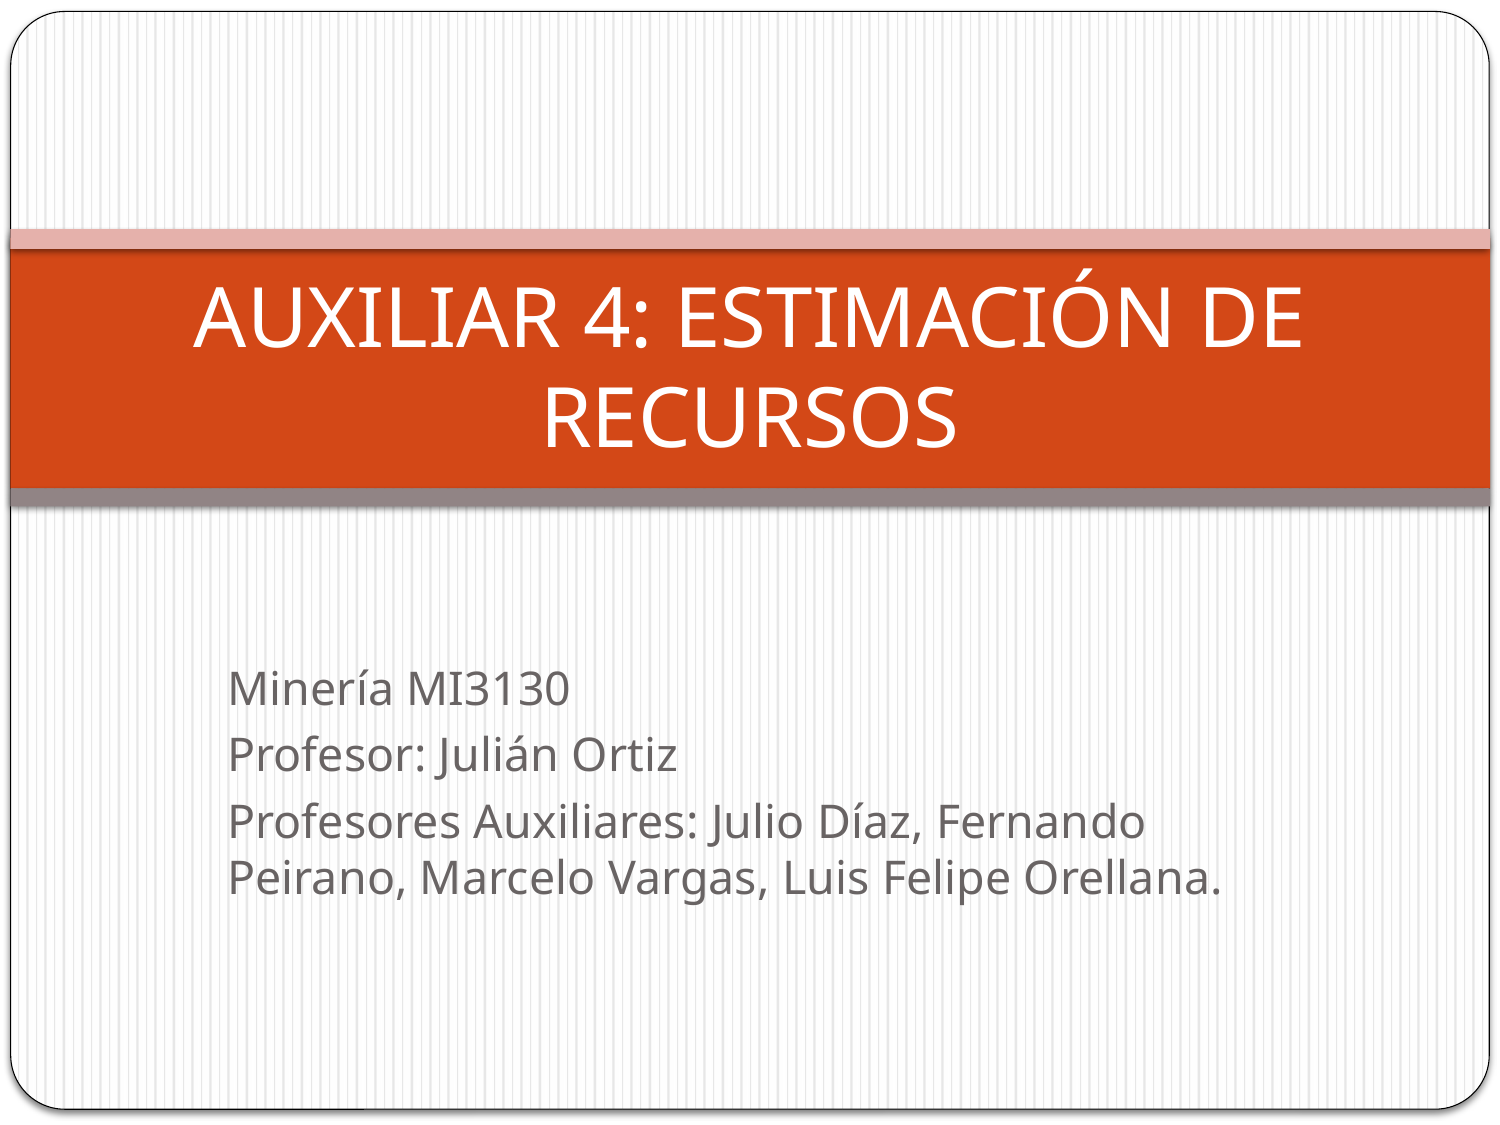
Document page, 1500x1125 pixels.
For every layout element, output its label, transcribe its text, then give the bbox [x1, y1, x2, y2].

title Auxiliar 4: estimación de recursos [75, 247, 1425, 489]
subtitle Minería MI3130 Profesor: Julián Ortiz Profesores Auxiliares: Julio Díaz, Fernando Peirano, Marcelo Vargas, Luis Felipe Orellana. [212, 651, 1263, 914]
